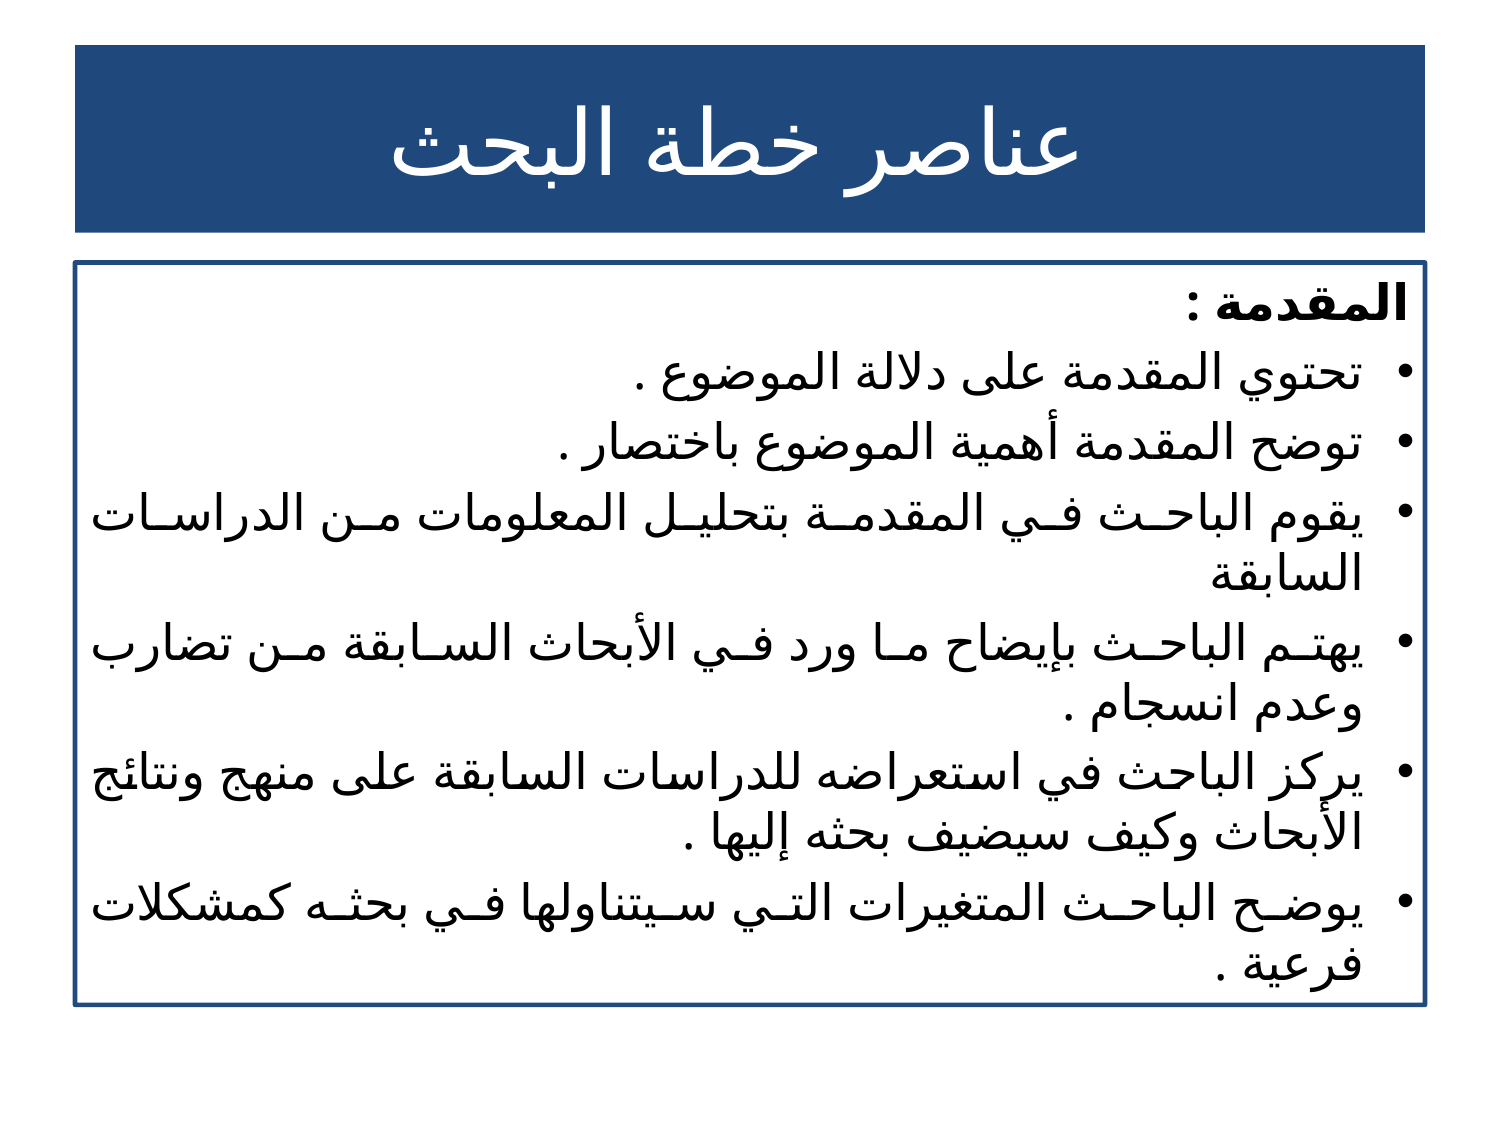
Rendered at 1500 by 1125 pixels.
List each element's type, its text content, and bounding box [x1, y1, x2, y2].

list المقدمة : تحتوي المقدمة على دلالة الموضوع . توضح المقدمة أهمية الموضوع باختصار . يقوم الباحث في المقدمة بتحليل المعلومات من الدراسات السابقة يهتم الباحث بإيضاح ما ورد في الأبحاث السابقة من تضارب وعدم انسجام . يركز الباحث في استعراضه للدراسات السابقة على منهج ونتائج الأبحاث وكيف سيضيف بحثه إليها . يوضح الباحث المتغيرات التي سيتناولها في بحثه كمشكلات فرعية . [75, 262, 1425, 1005]
title عناصر خطة البحث [75, 45, 1425, 233]
